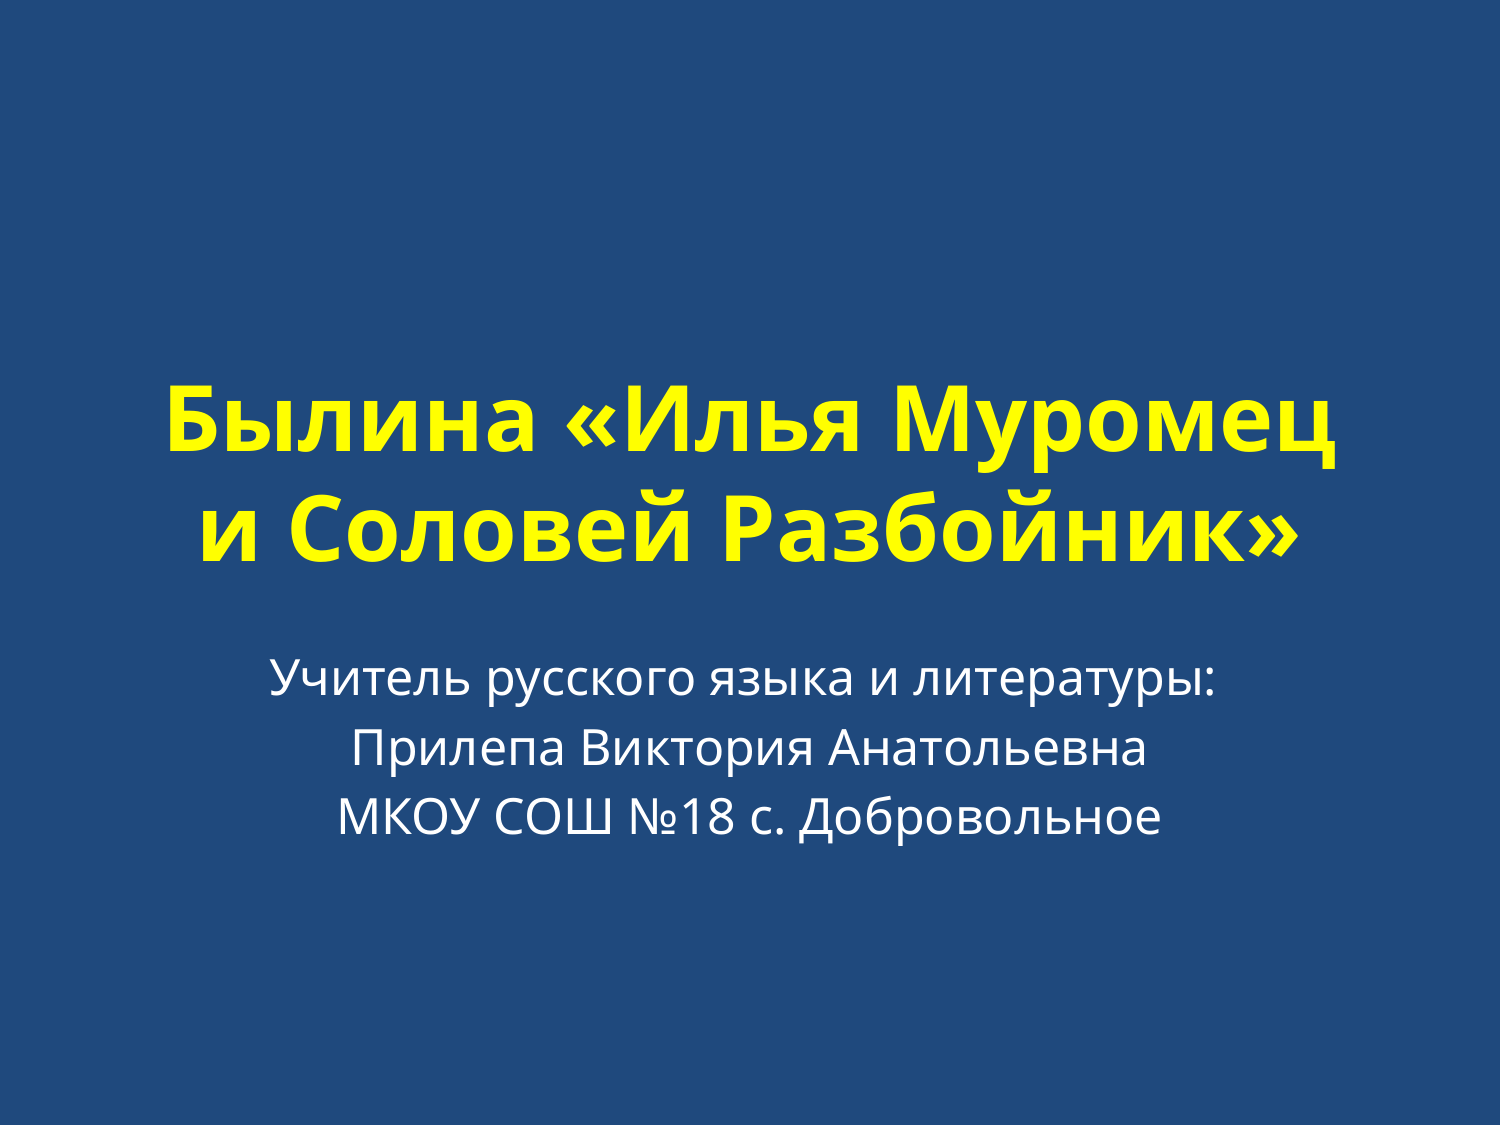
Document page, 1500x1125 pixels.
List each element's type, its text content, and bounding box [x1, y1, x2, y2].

subtitle Учитель русского языка и литературы: Прилепа Виктория Анатольевна МКОУ СОШ №18 с. Добровольное [225, 637, 1275, 925]
title Былина «Илья Муромец и Соловей Разбойник» [112, 349, 1388, 591]
